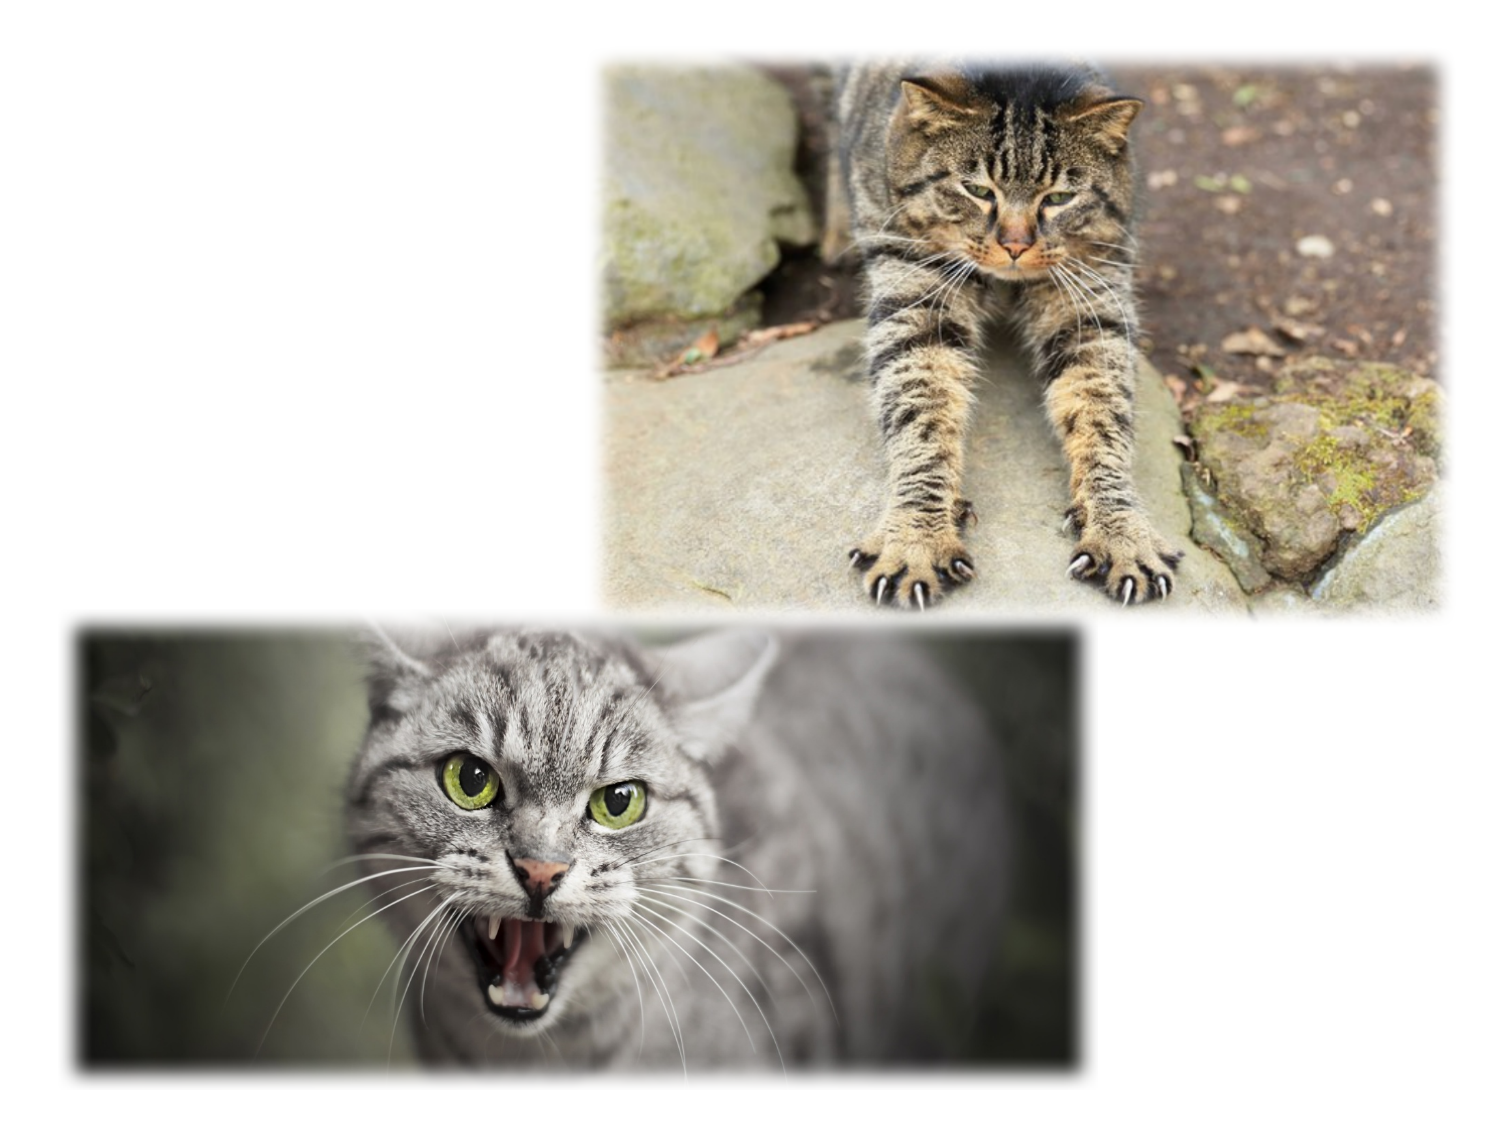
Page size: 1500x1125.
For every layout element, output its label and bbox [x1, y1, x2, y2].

picture [58, 46, 1459, 1091]
